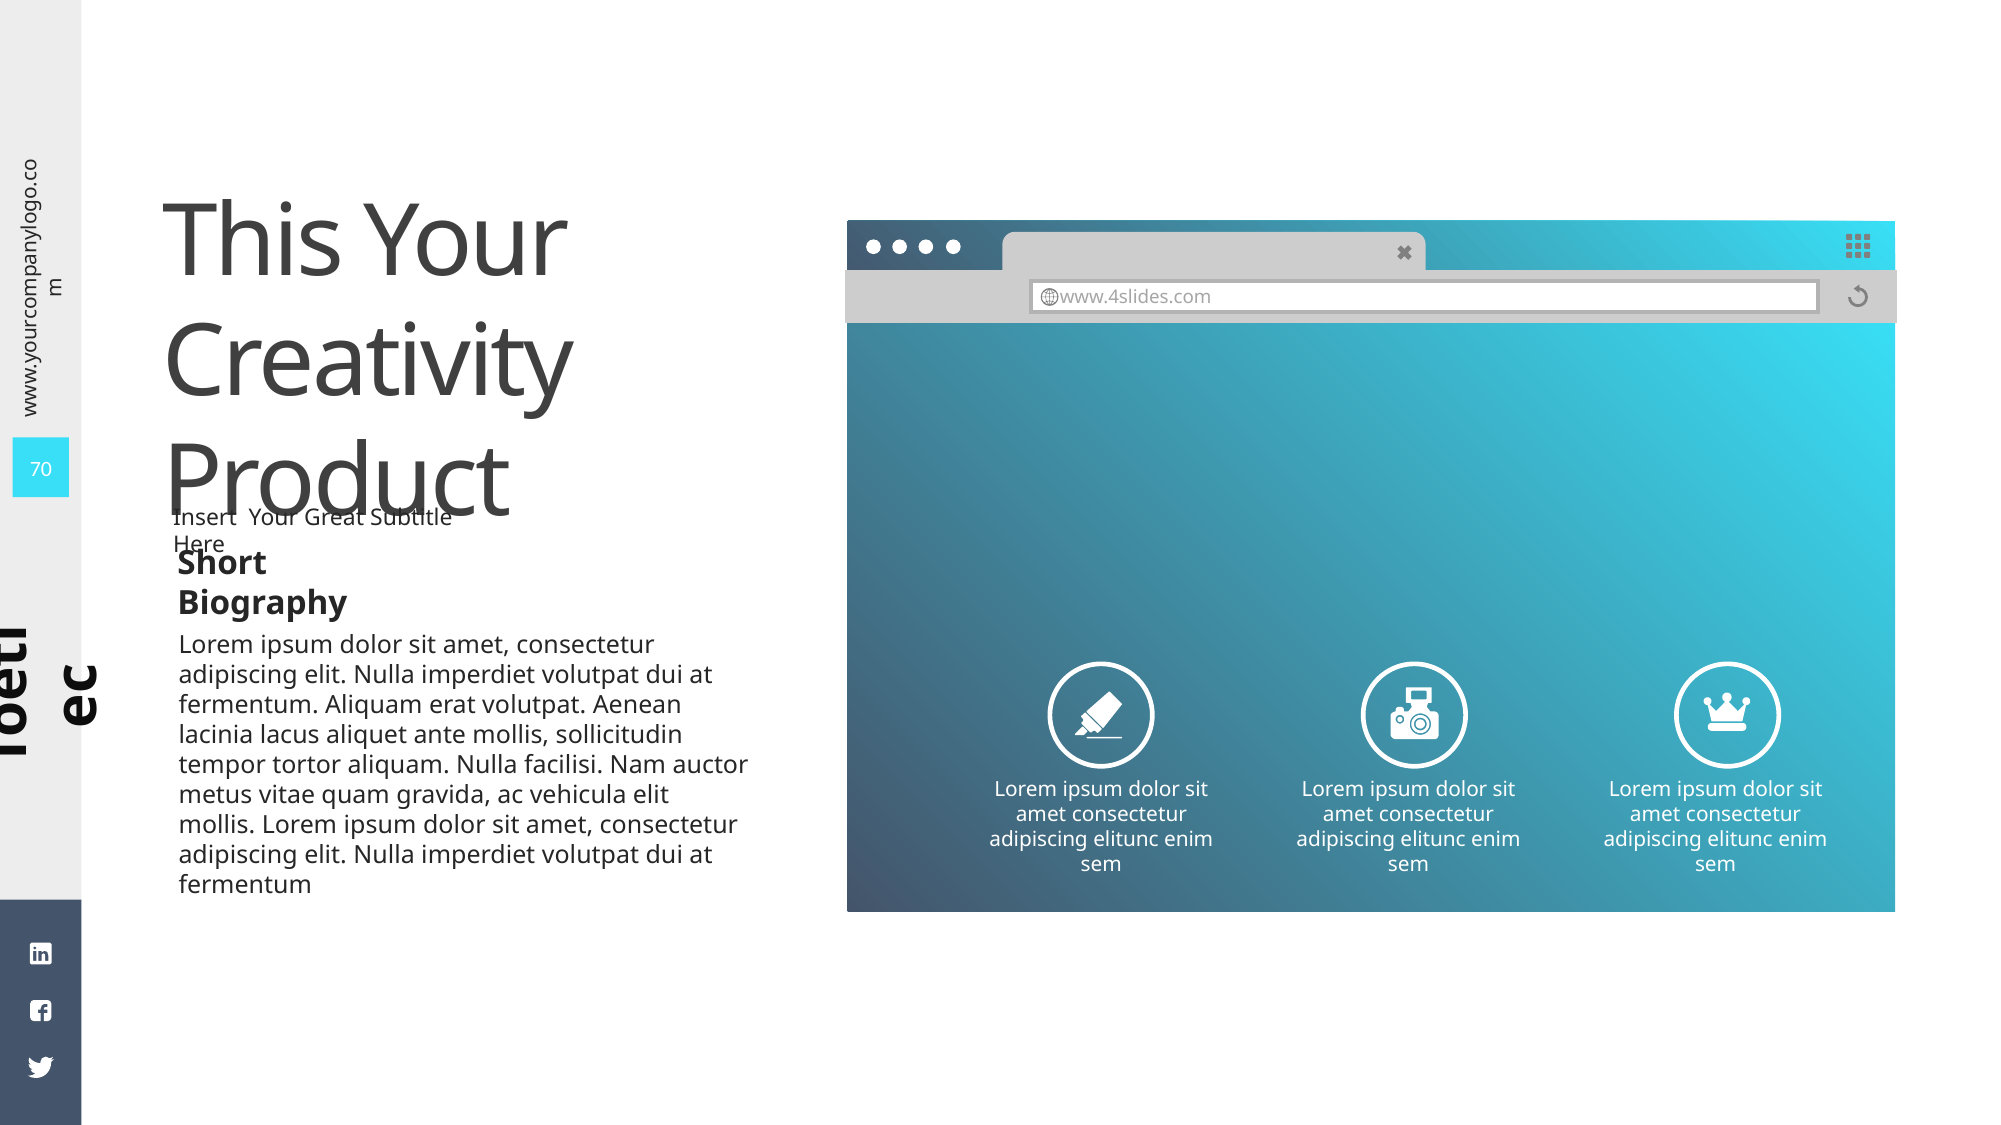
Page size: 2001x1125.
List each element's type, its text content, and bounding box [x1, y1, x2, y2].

picture [81, 0, 2000, 1125]
slide_number 70 [12, 437, 69, 498]
